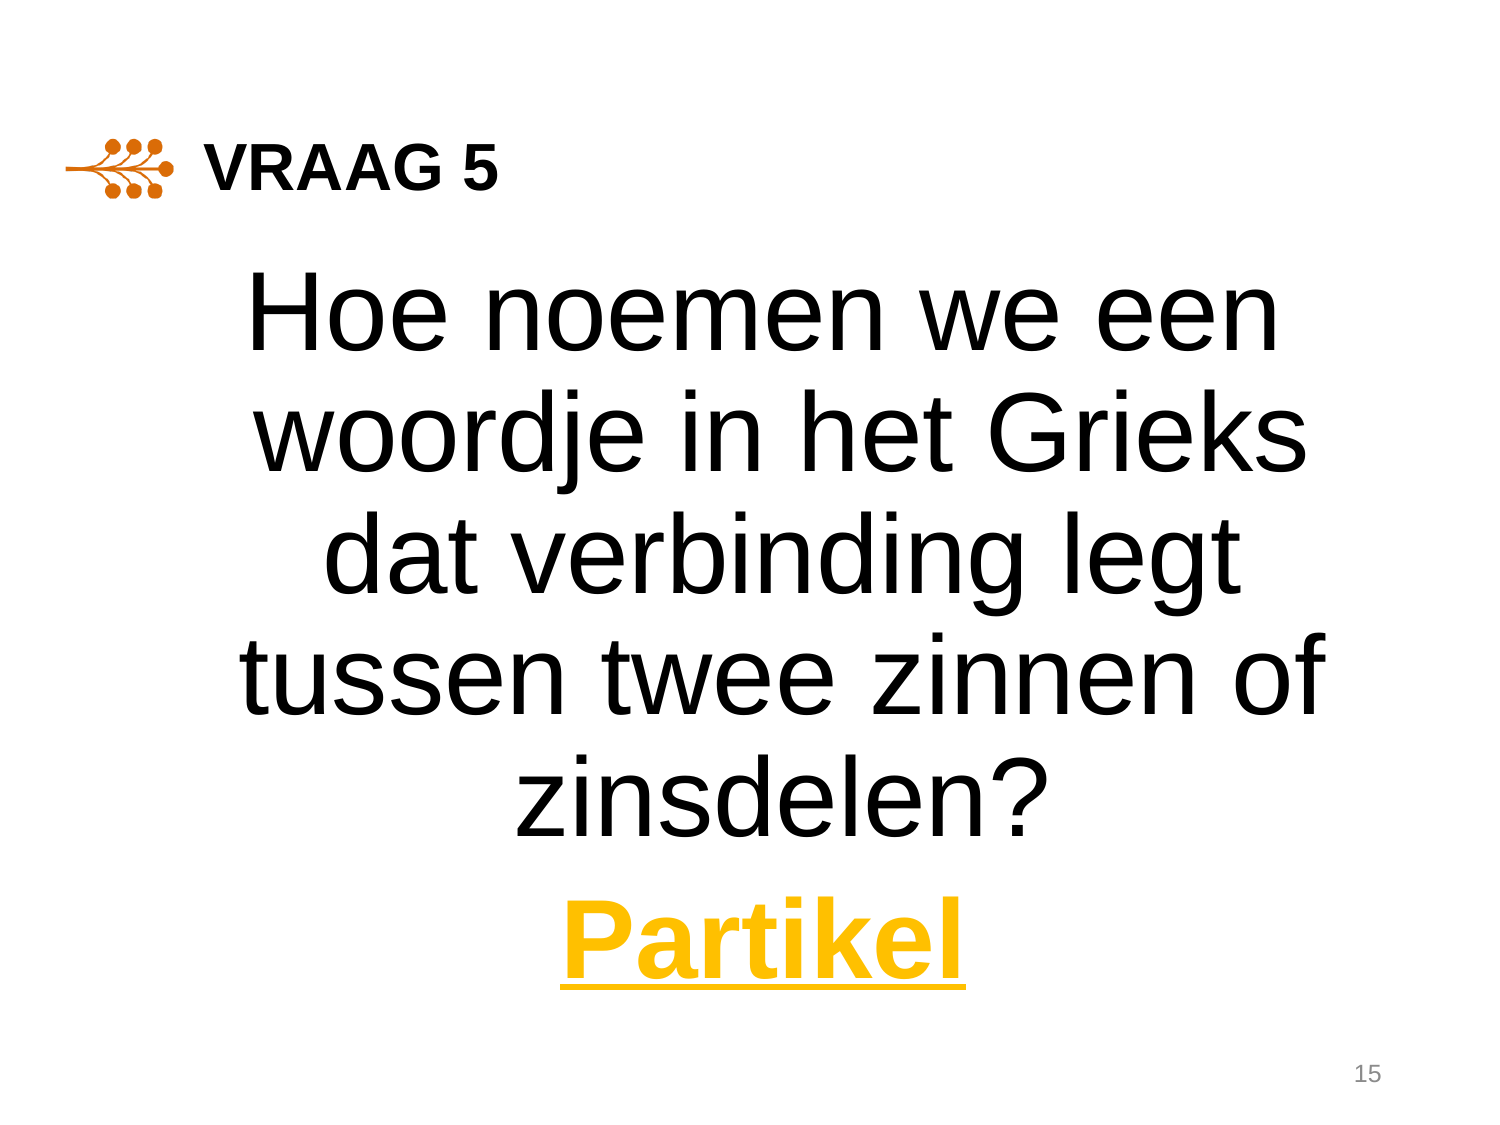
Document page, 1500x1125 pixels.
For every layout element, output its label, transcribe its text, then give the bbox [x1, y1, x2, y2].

picture [65, 138, 174, 199]
title Vraag 5 [188, 59, 1397, 278]
slide_number 15 [1059, 1042, 1397, 1103]
list Hoe noemen we een woordje in het Grieks dat verbinding legt tussen twee zinnen of zinsdelen? Partikel [160, 245, 1367, 960]
